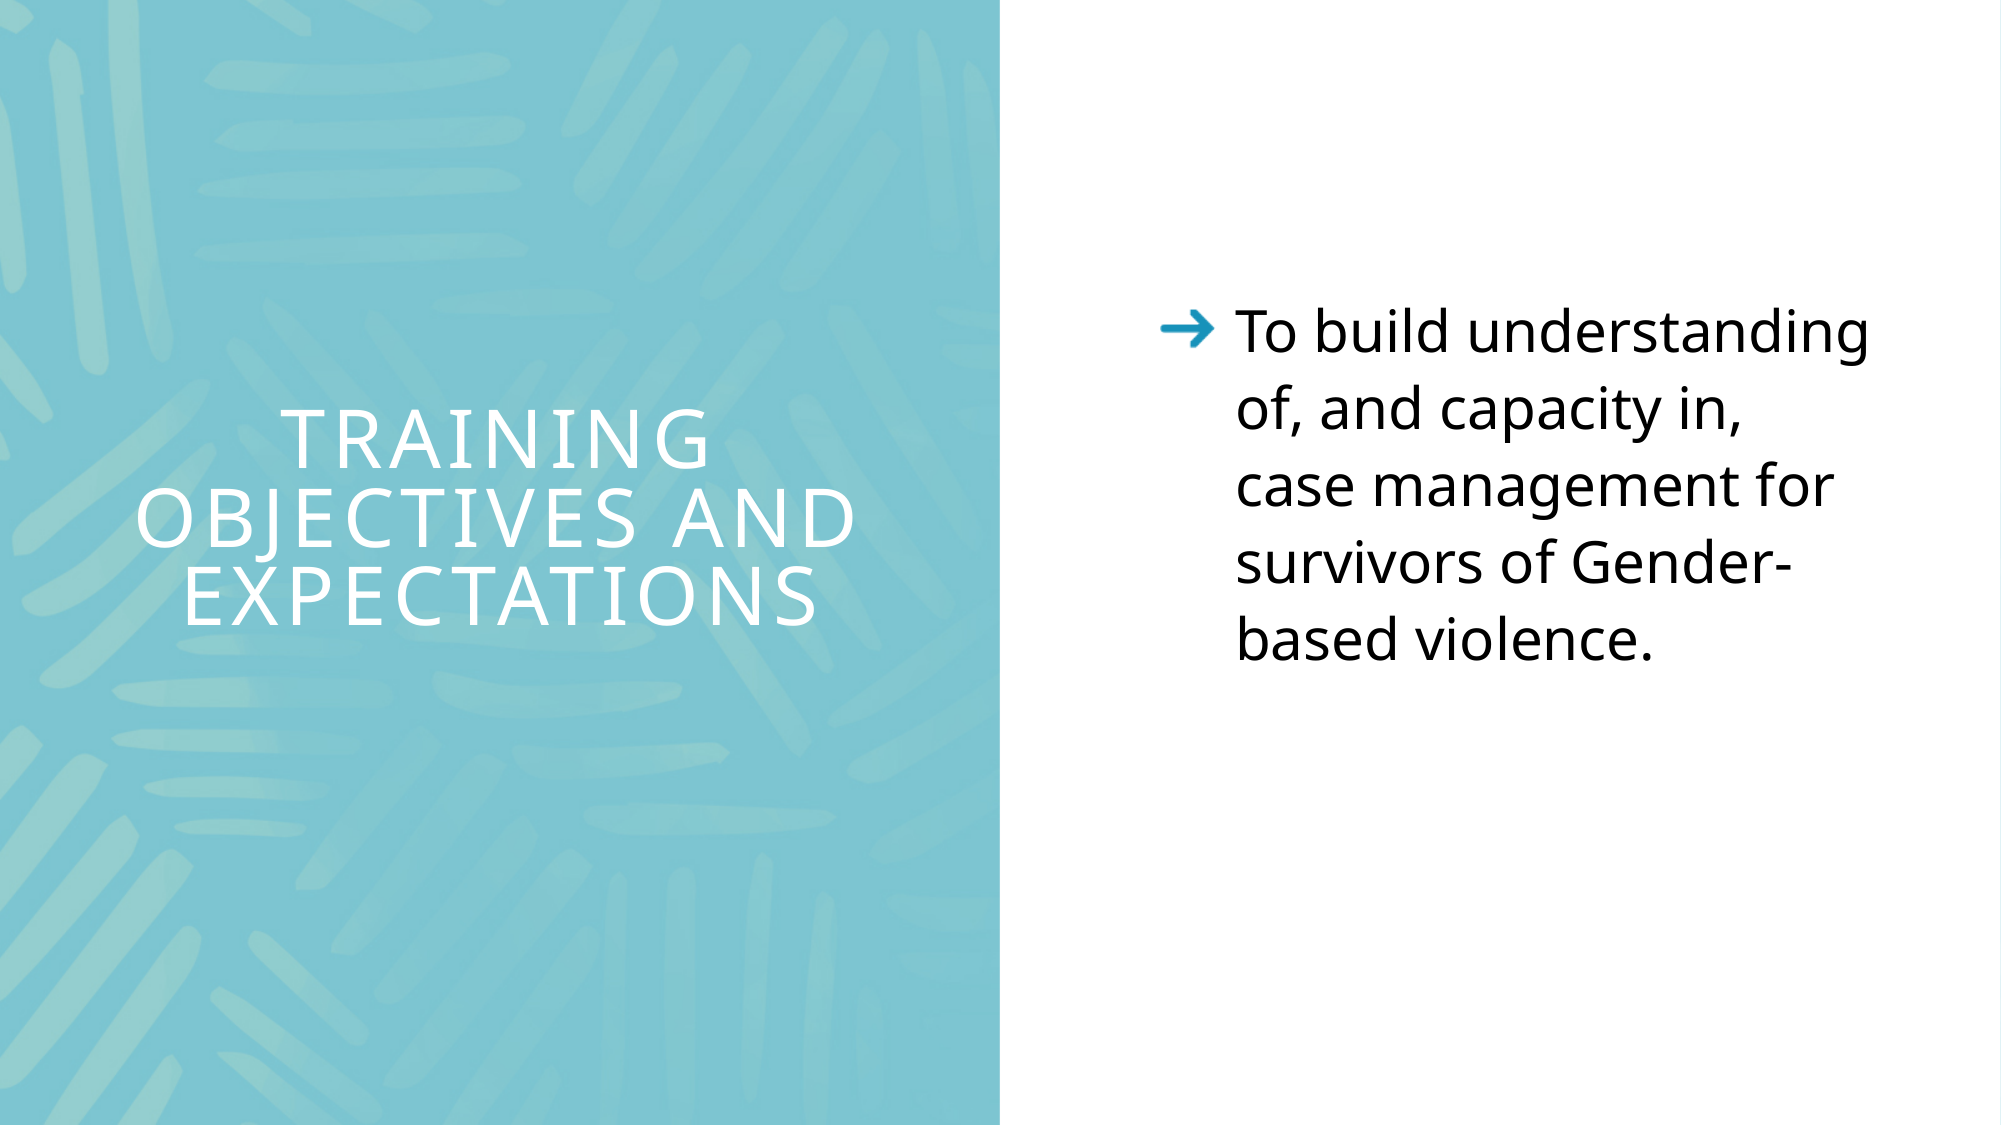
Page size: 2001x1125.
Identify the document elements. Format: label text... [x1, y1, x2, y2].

title Training objectives and expectations [108, 396, 892, 651]
list To build understanding of, and capacity in, case management for survivors of Gender-based violence. [1152, 140, 1888, 971]
picture [0, 0, 2001, 1125]
